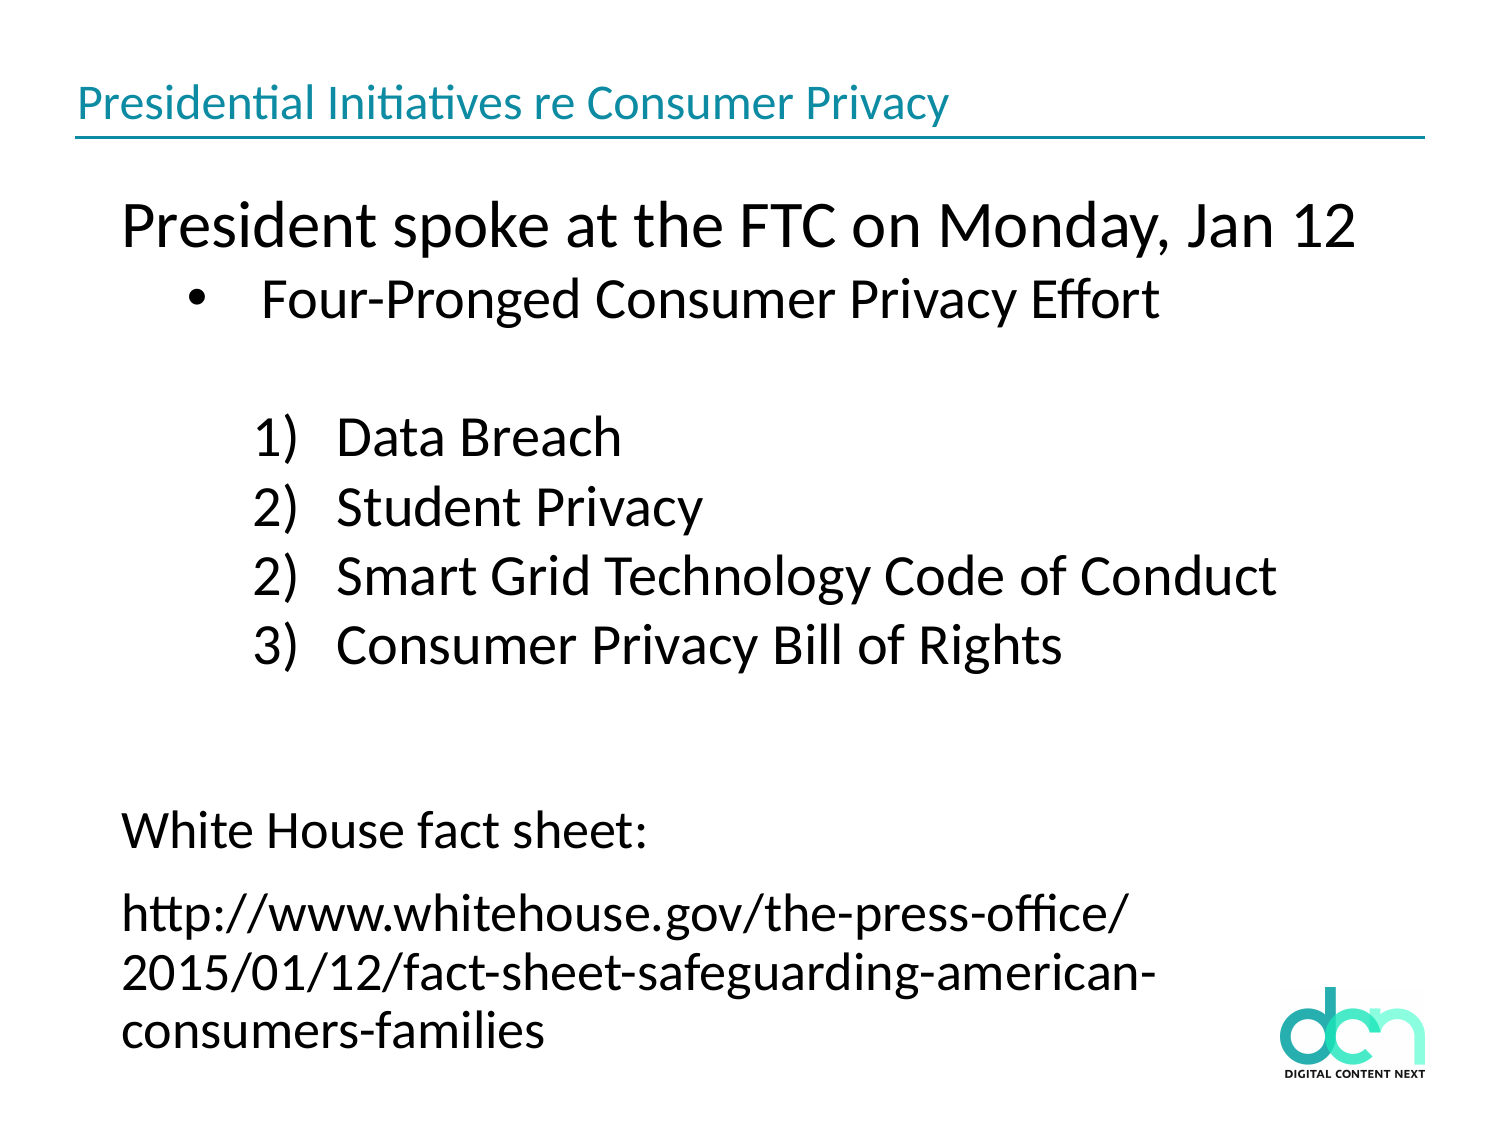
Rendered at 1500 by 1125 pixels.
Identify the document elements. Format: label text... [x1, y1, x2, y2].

list President spoke at the FTC on Monday, Jan 12 Four-Pronged Consumer Privacy Effort Data Breach Student Privacy Smart Grid Technology Code of Conduct Consumer Privacy Bill of Rights White House fact sheet: http://www.whitehouse.gov/the-press-office/2015/01/12/fact-sheet-safeguarding-american-consumers-families [75, 174, 1425, 1040]
picture [1280, 1040, 1425, 1078]
text_box Presidential Initiatives re Consumer Privacy [62, 62, 1413, 138]
